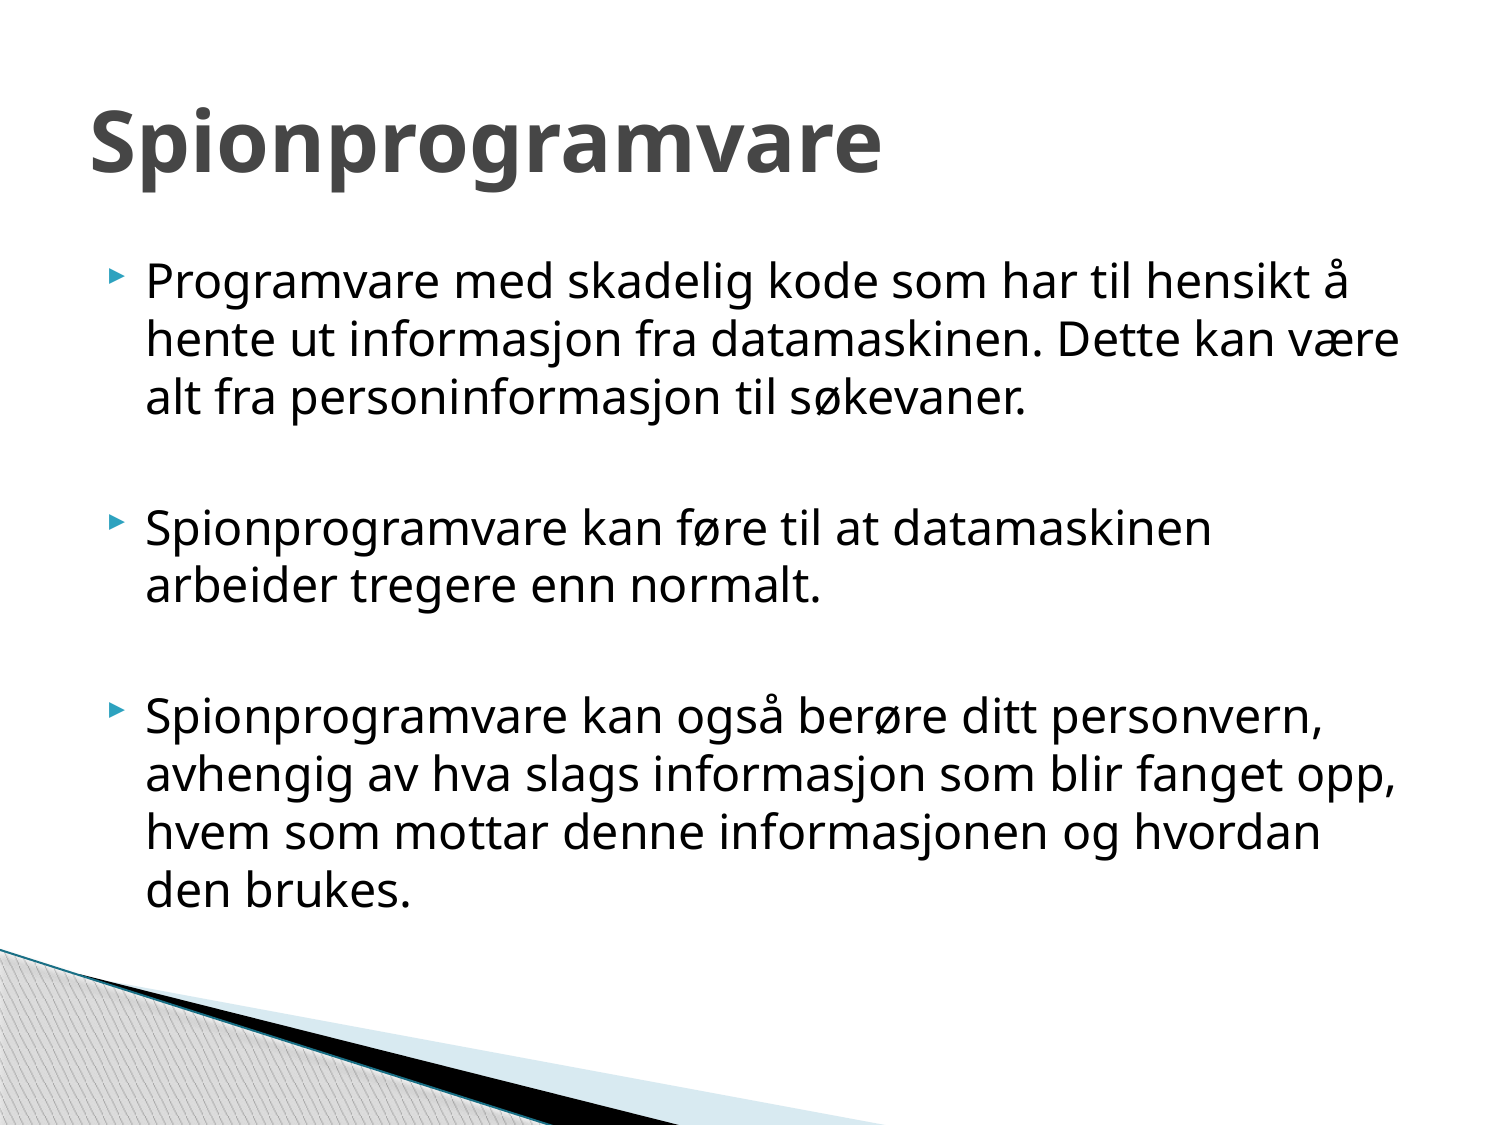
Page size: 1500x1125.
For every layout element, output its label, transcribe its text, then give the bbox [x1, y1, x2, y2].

list Programvare med skadelig kode som har til hensikt å hente ut informasjon fra datamaskinen. Dette kan være alt fra personinformasjon til søkevaner. Spionprogramvare kan føre til at datamaskinen arbeider tregere enn normalt. Spionprogramvare kan også berøre ditt personvern, avhengig av hva slags informasjon som blir fanget opp, hvem som mottar denne informasjonen og hvordan den brukes. [75, 243, 1425, 986]
title Spionprogramvare [75, 45, 1425, 233]
